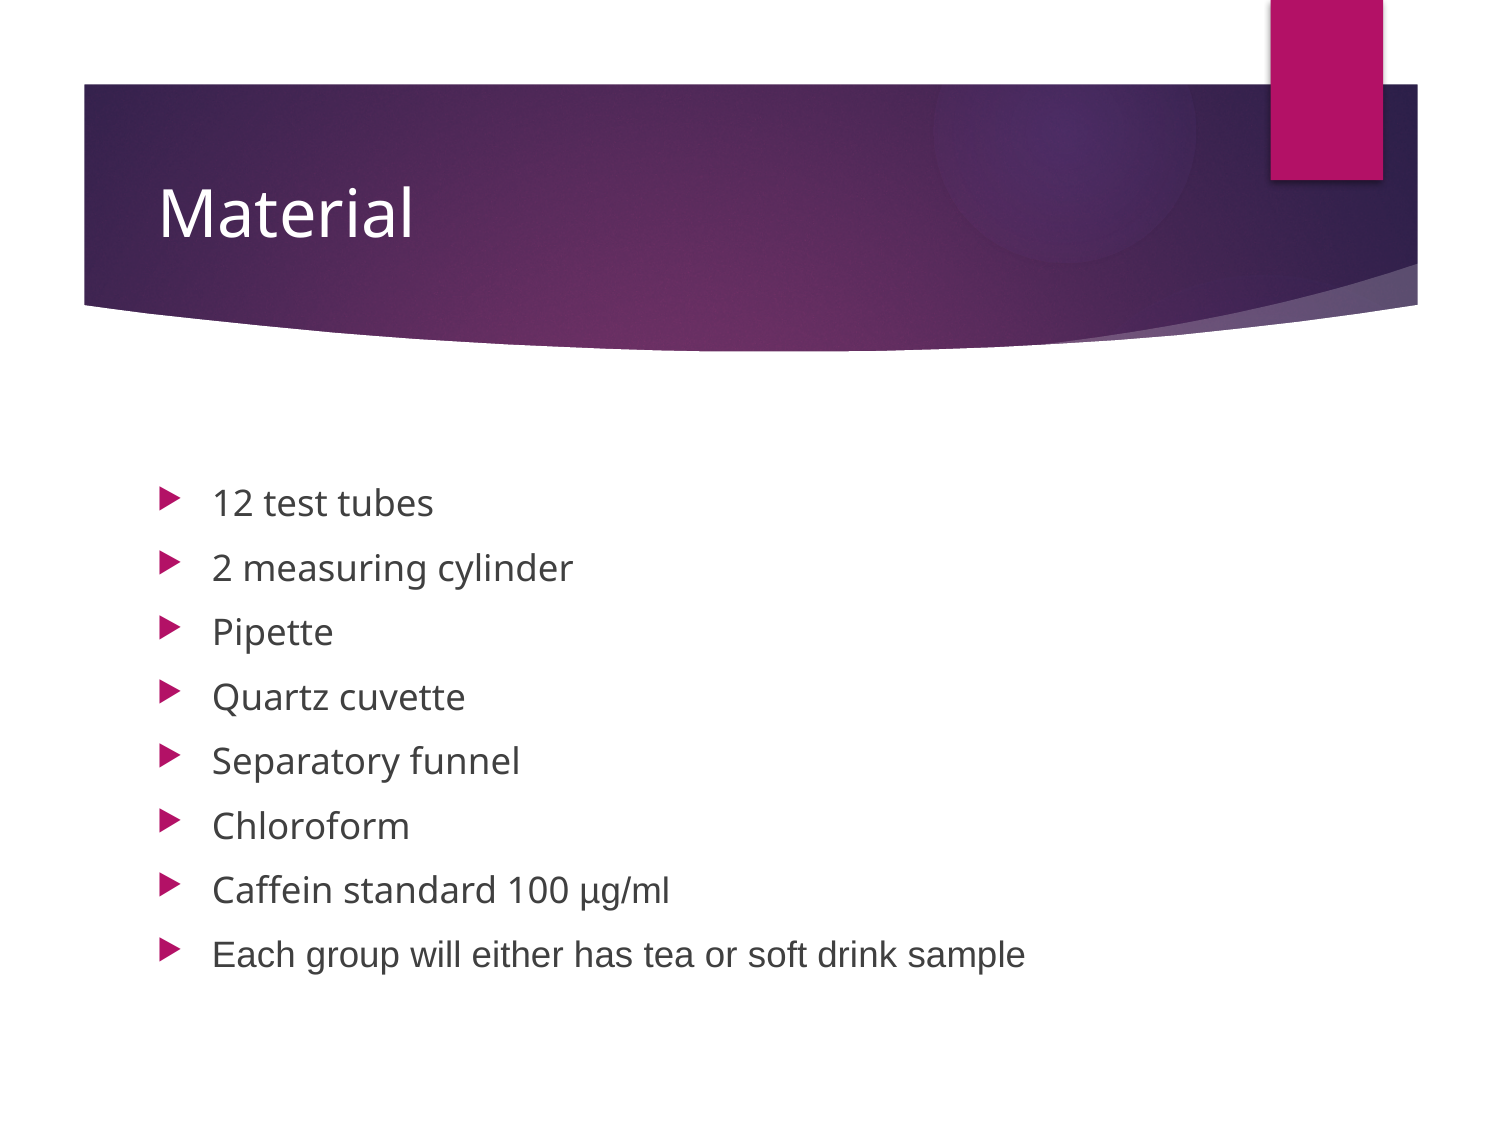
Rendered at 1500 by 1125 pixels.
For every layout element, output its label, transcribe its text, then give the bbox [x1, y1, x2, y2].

title Material [142, 152, 1183, 269]
list 12 test tubes 2 measuring cylinder Pipette Quartz cuvette Separatory funnel Chloroform Caffein standard 100 µg/ml Each group will either has tea or soft drink sample [141, 408, 1183, 988]
